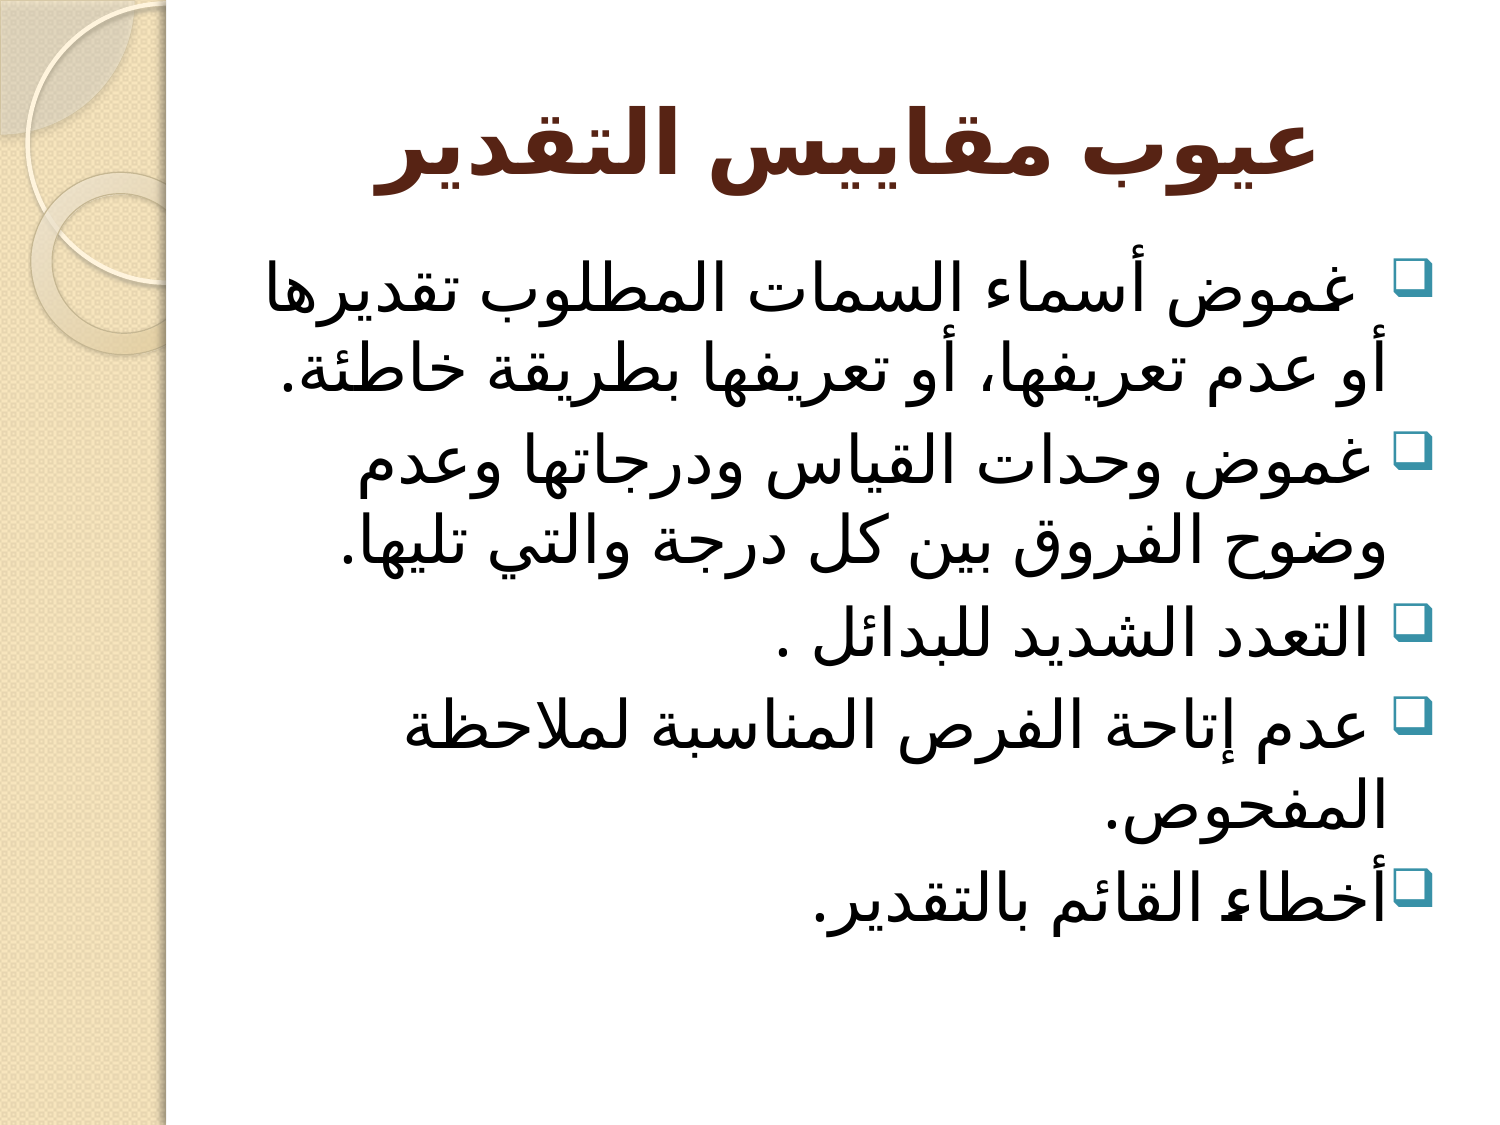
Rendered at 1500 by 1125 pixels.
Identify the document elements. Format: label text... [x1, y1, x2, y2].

list غموض أسماء السمات المطلوب تقديرها أو عدم تعريفها، أو تعريفها بطريقة خاطئة. غموض وحدات القياس ودرجاتها وعدم وضوح الفروق بين كل درجة والتي تليها. التعدد الشديد للبدائل . عدم إتاحة الفرص المناسبة لملاحظة المفحوص. أخطاء القائم بالتقدير. [235, 237, 1466, 1025]
title عيوب مقاييس التقدير [235, 45, 1466, 233]
